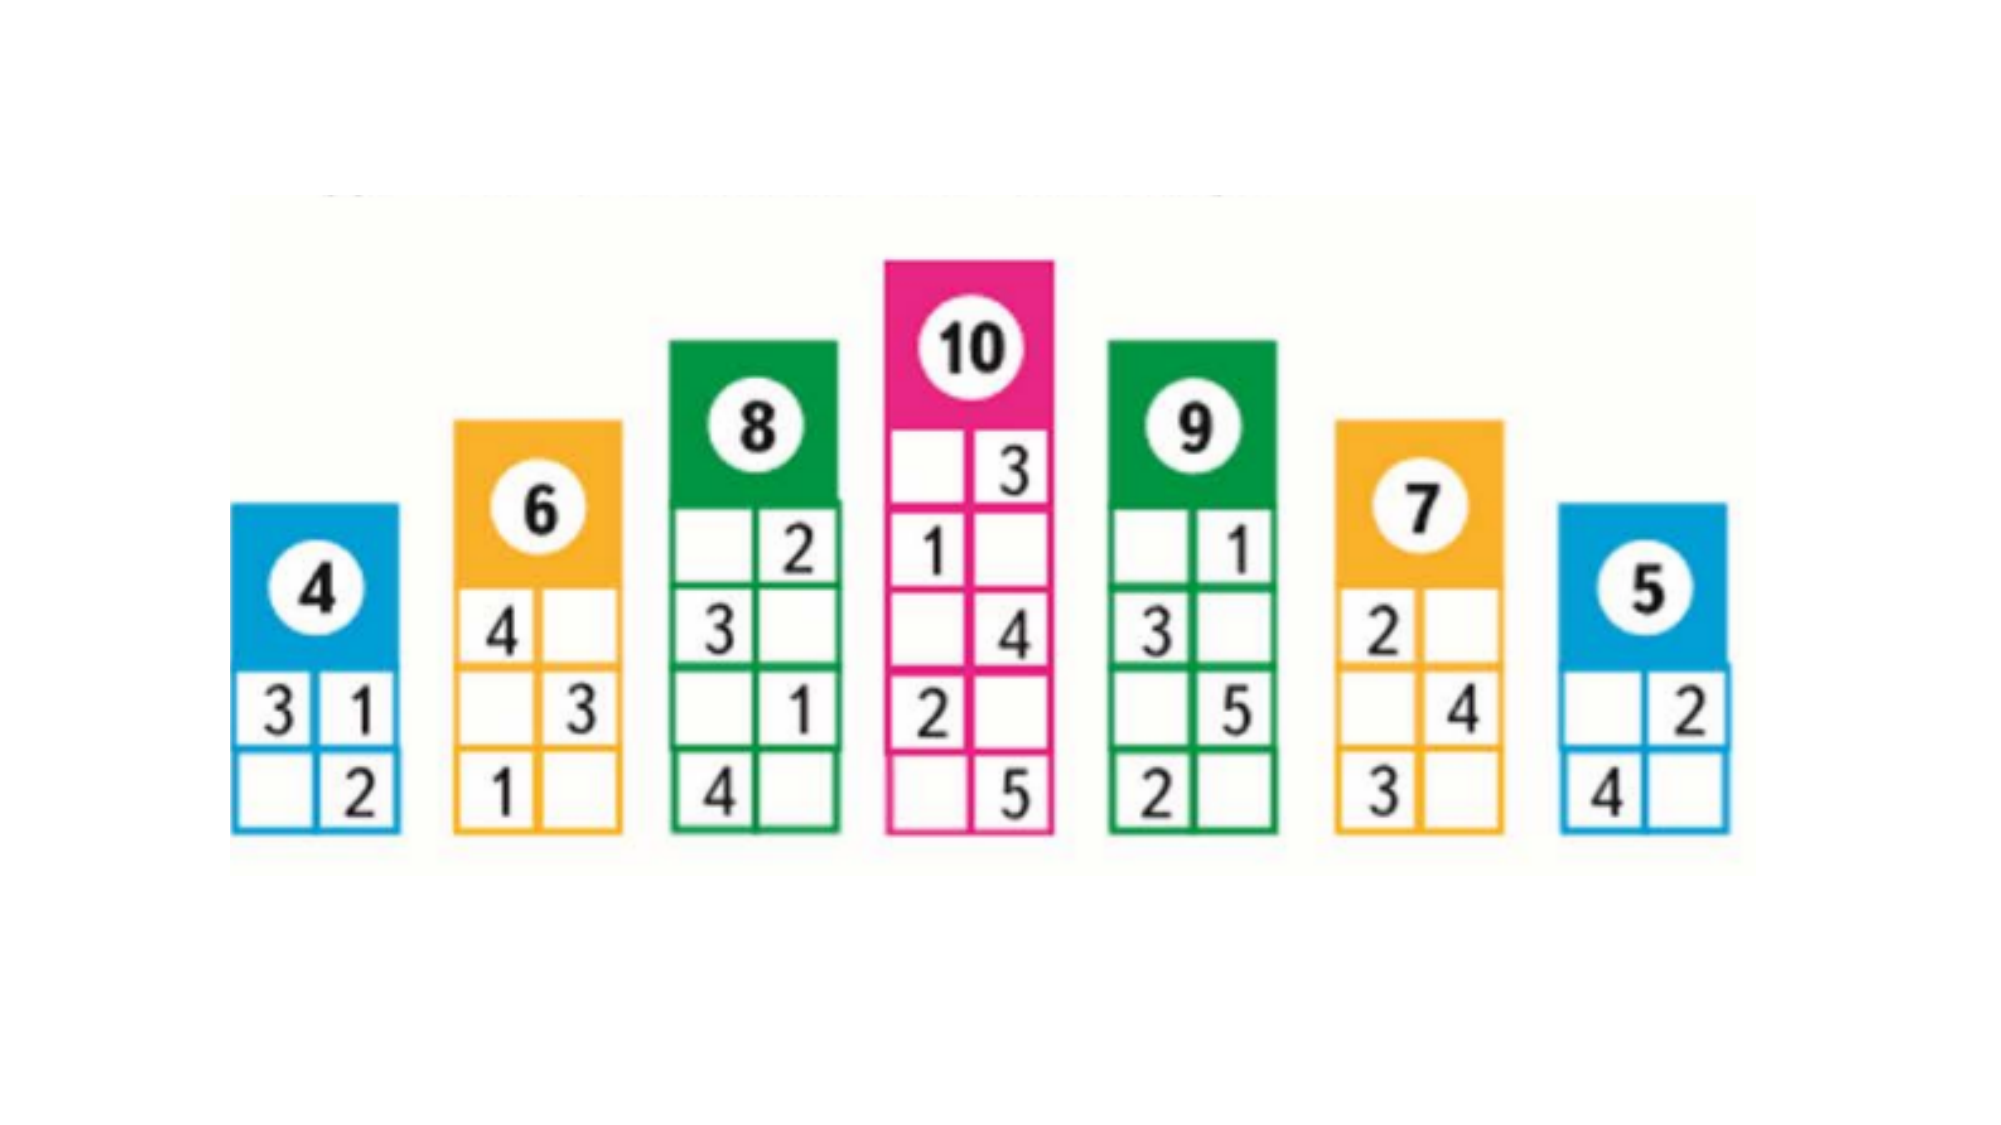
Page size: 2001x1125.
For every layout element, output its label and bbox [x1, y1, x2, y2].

picture [230, 195, 1756, 876]
